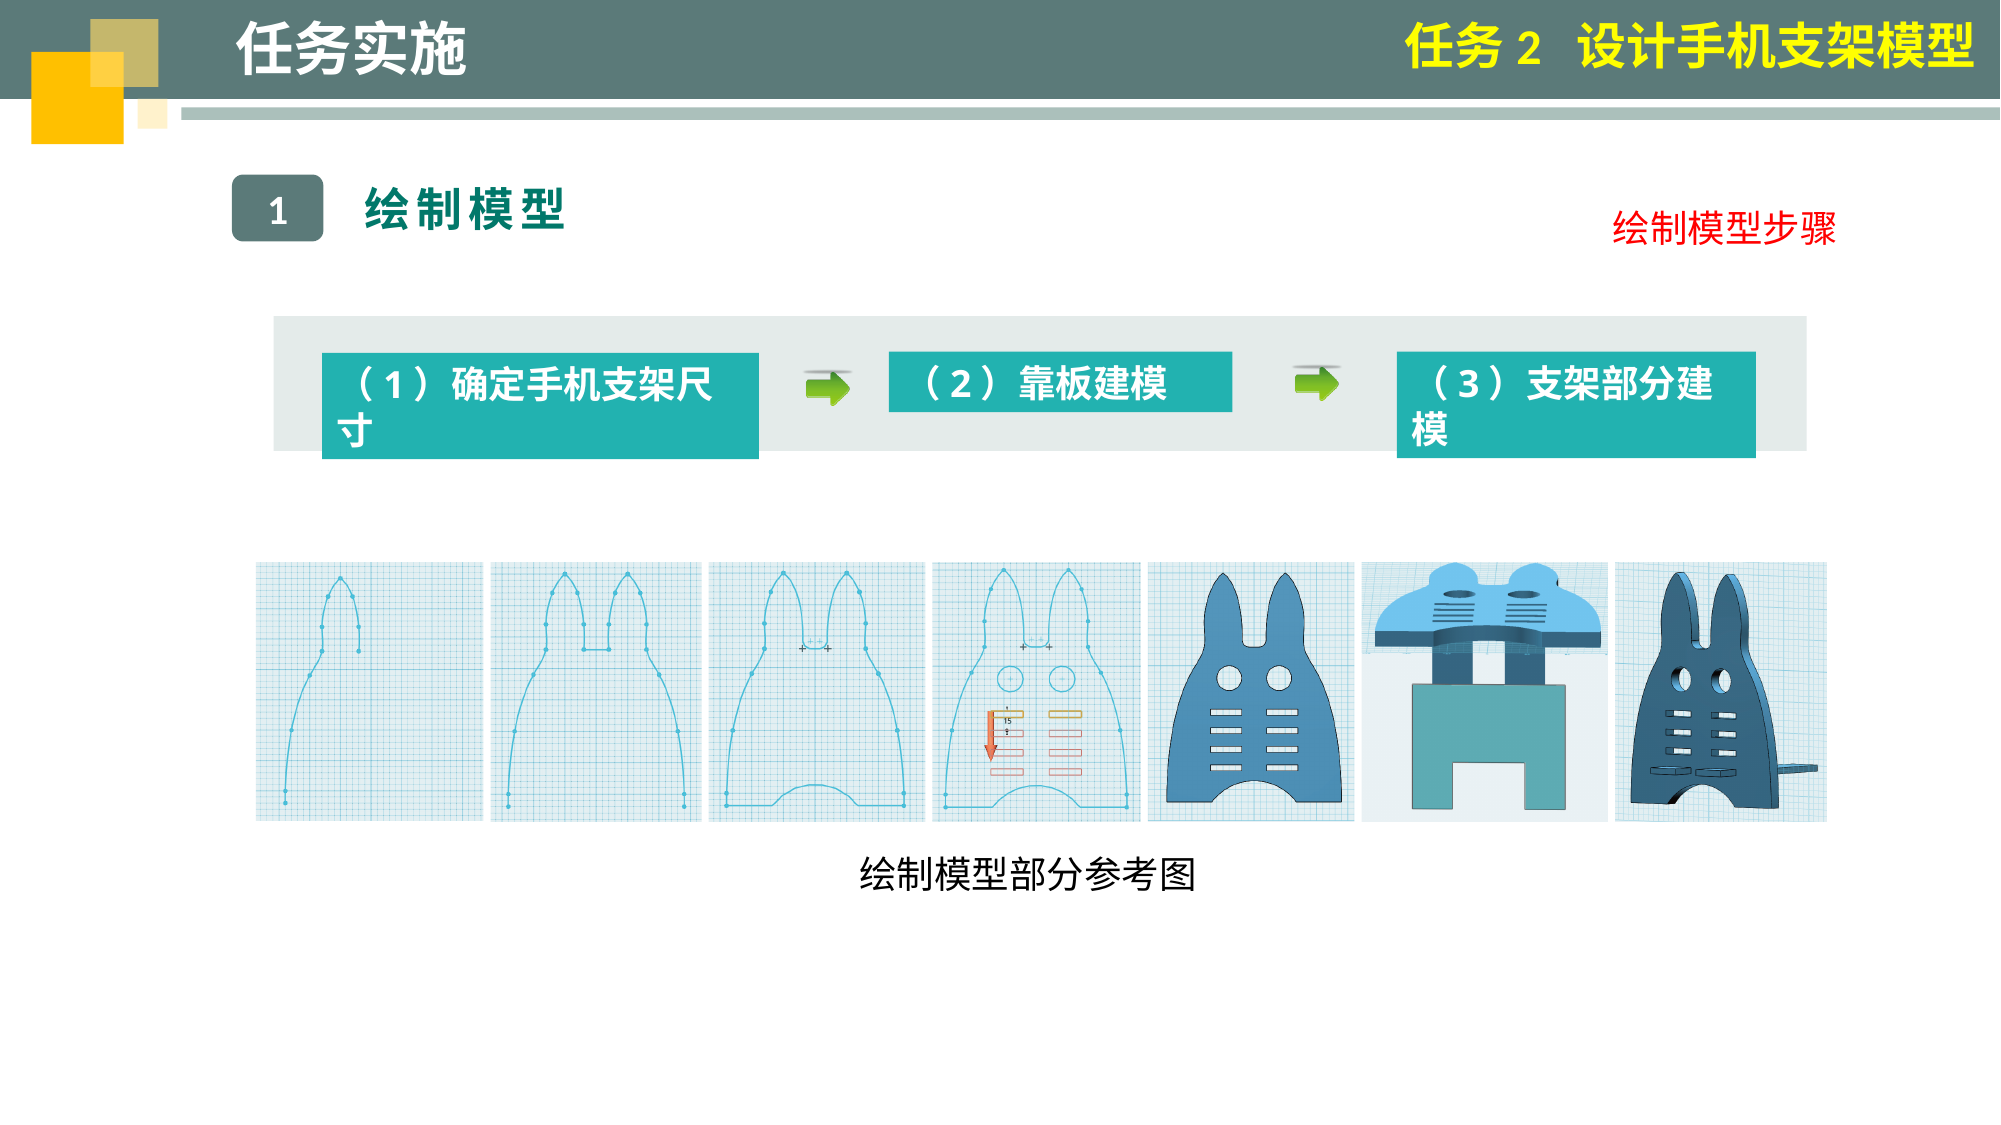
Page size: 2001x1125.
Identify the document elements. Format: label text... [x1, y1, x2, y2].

picture [1615, 562, 1827, 822]
picture [1361, 562, 1608, 822]
picture [1147, 562, 1355, 822]
picture [490, 562, 702, 822]
text_box 绘制模型部分参考图 [844, 843, 1229, 904]
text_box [0, 0, 2000, 145]
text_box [231, 172, 626, 244]
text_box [273, 316, 1807, 451]
picture [255, 562, 484, 821]
picture [708, 562, 926, 822]
text_box 绘制模型步骤 [1590, 196, 1860, 257]
picture [932, 562, 1141, 822]
